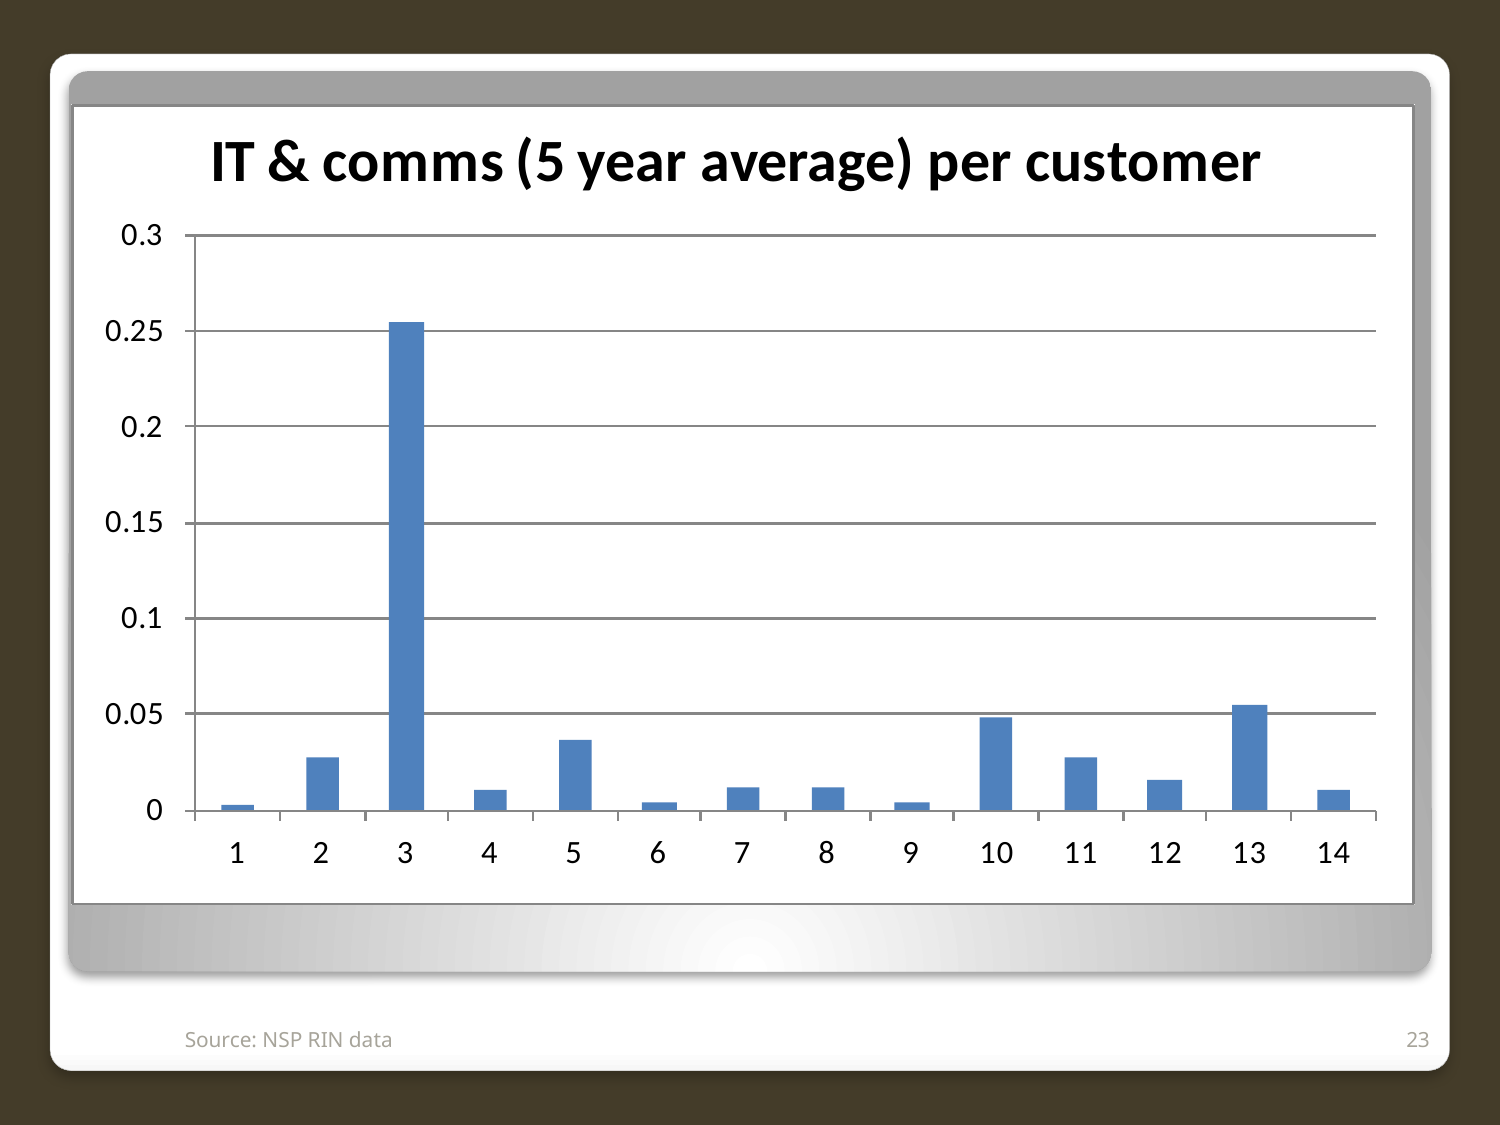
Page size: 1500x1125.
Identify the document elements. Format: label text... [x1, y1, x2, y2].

slide_number 23 [1369, 1002, 1445, 1063]
text_box Source: NSP RIN data [88, 1023, 408, 1060]
picture [68, 101, 1416, 906]
